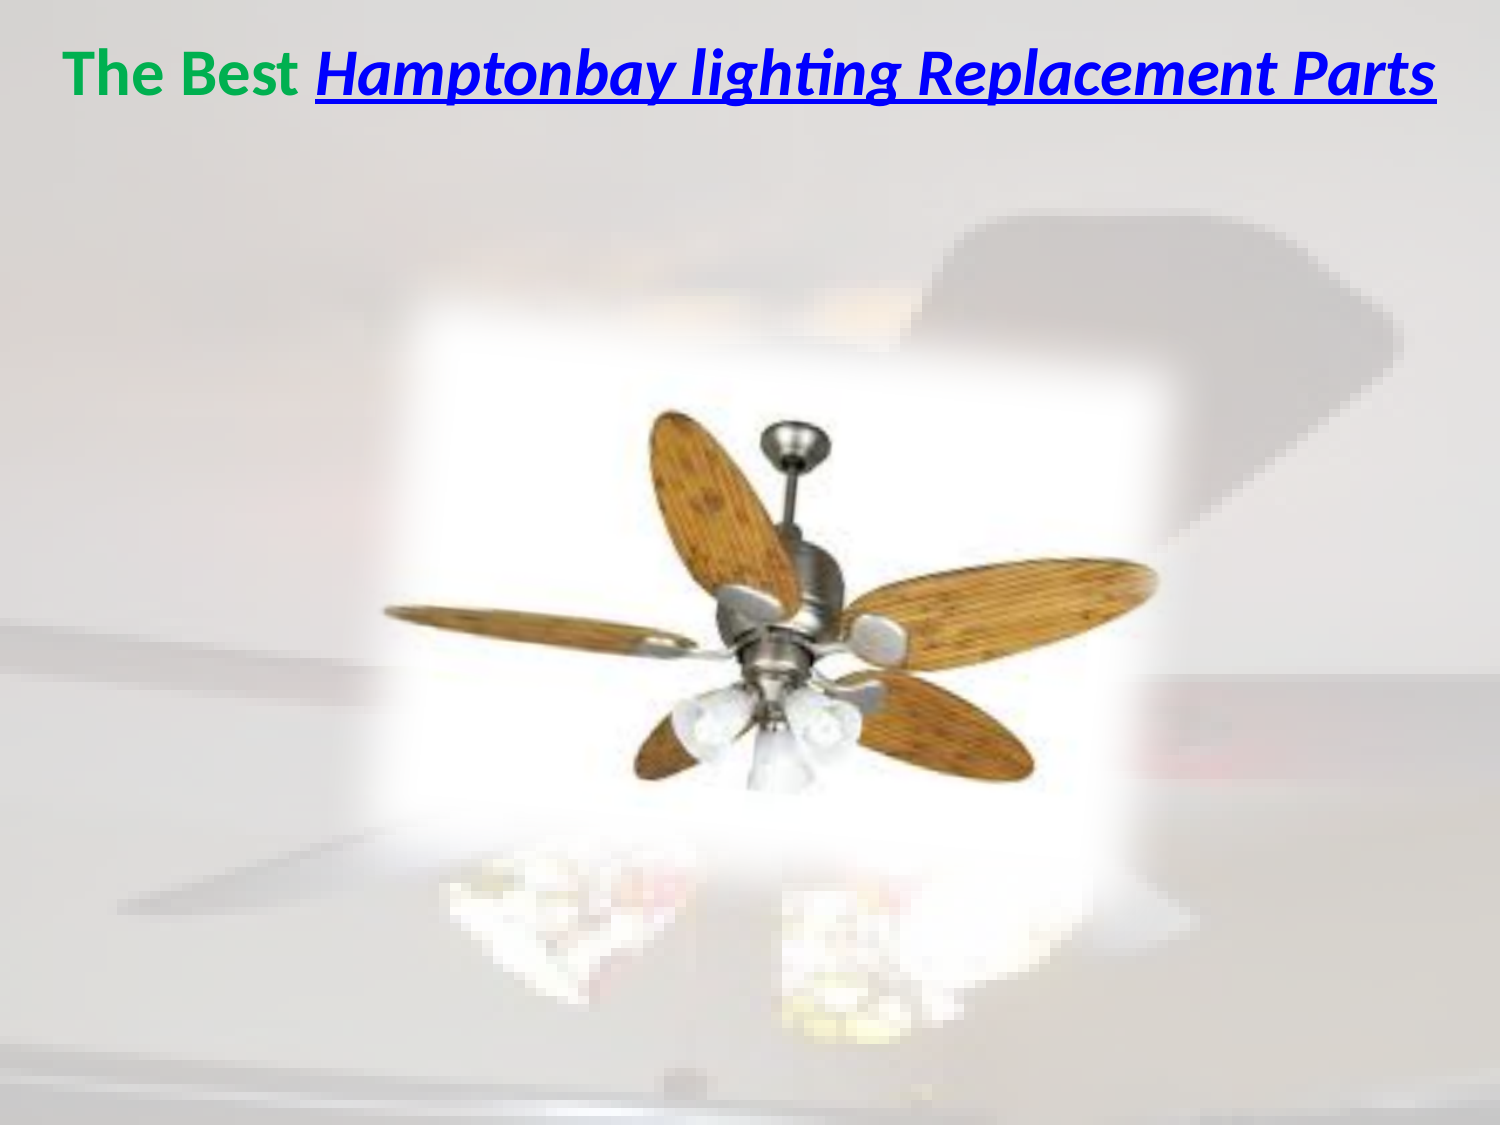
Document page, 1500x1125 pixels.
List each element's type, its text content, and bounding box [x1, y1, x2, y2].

picture [333, 278, 1207, 933]
text_box The Best Hamptonbay lighting Replacement Parts [0, 20, 1500, 116]
